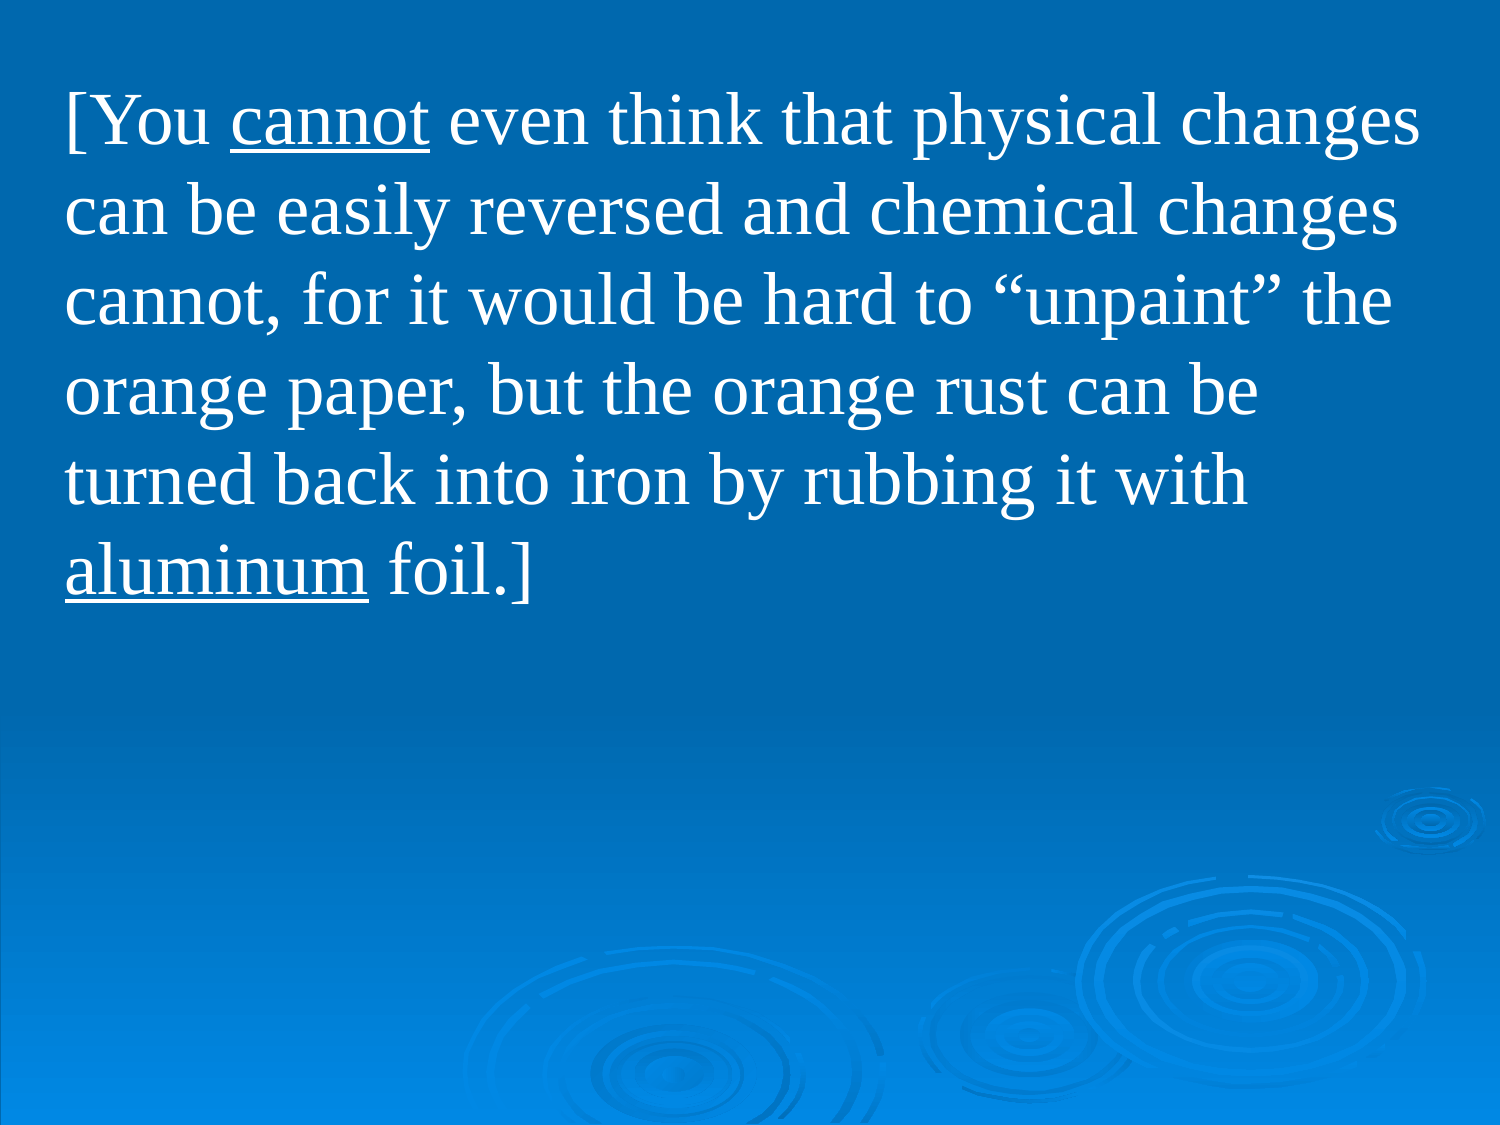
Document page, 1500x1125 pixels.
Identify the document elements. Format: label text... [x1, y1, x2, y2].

text_box [You cannot even think that physical changes can be easily reversed and chemical changes cannot, for it would be hard to “unpaint” the orange paper, but the orange rust can be turned back into iron by rubbing it with aluminum foil.] [50, 62, 1450, 618]
